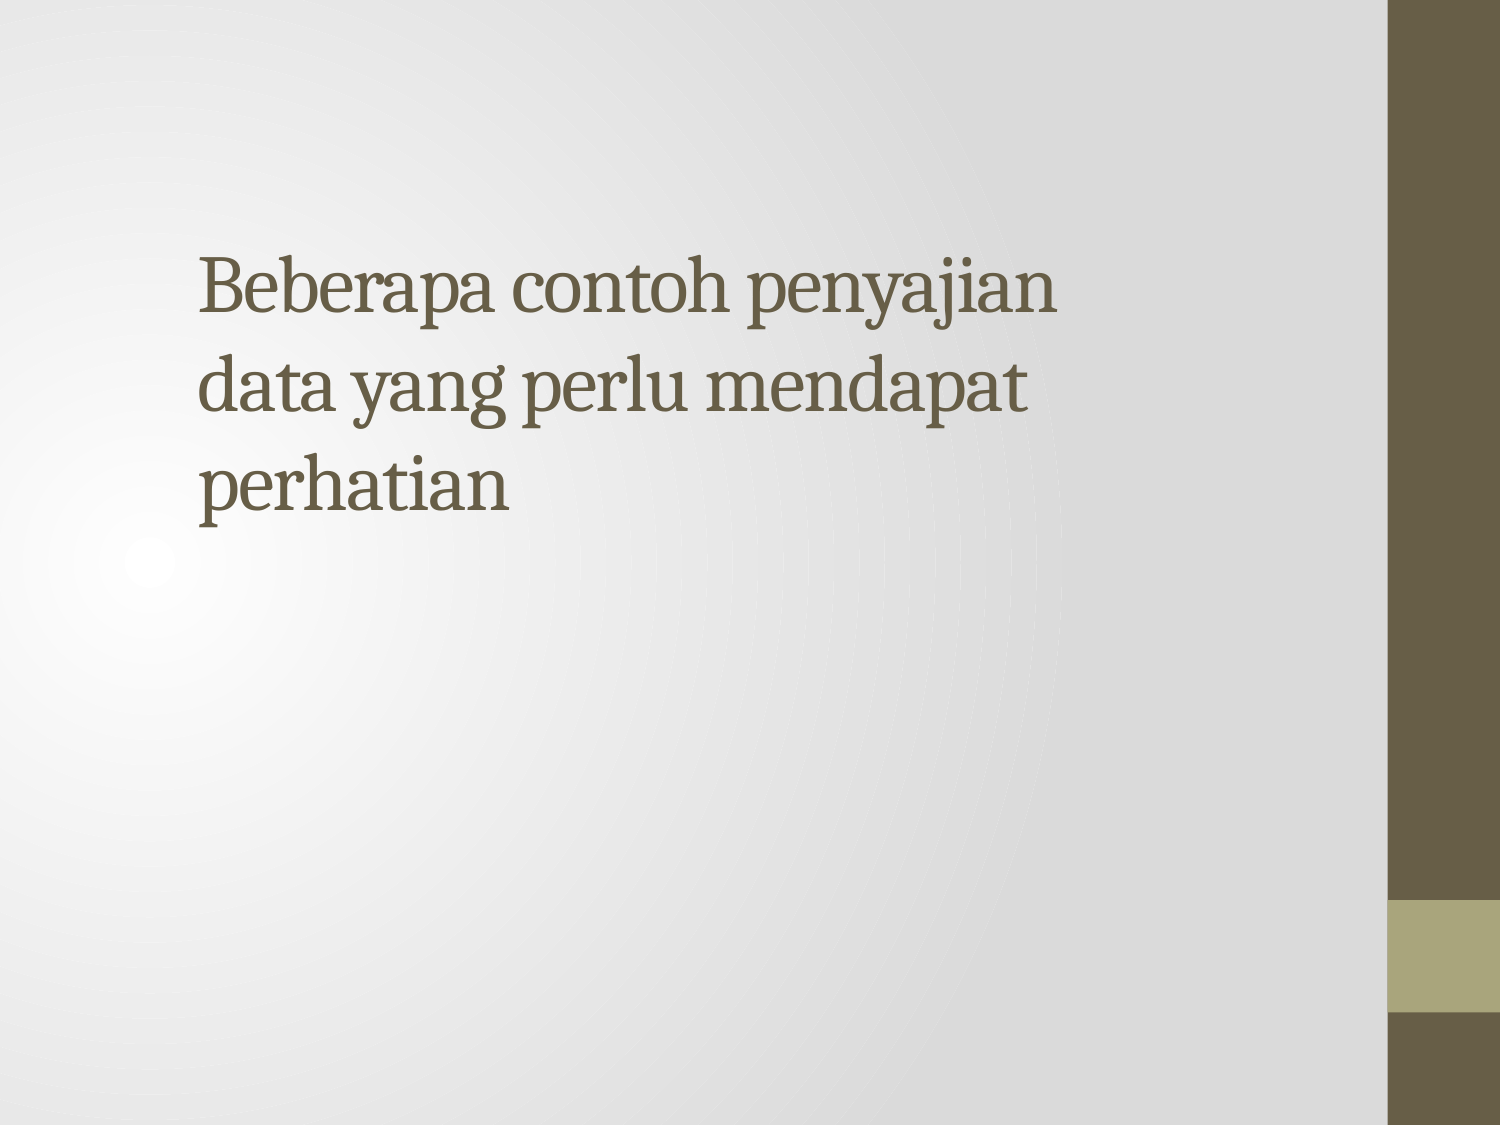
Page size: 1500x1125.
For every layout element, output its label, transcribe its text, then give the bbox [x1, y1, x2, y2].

title Beberapa contoh penyajian data yang perlu mendapat perhatian [183, 219, 1166, 538]
